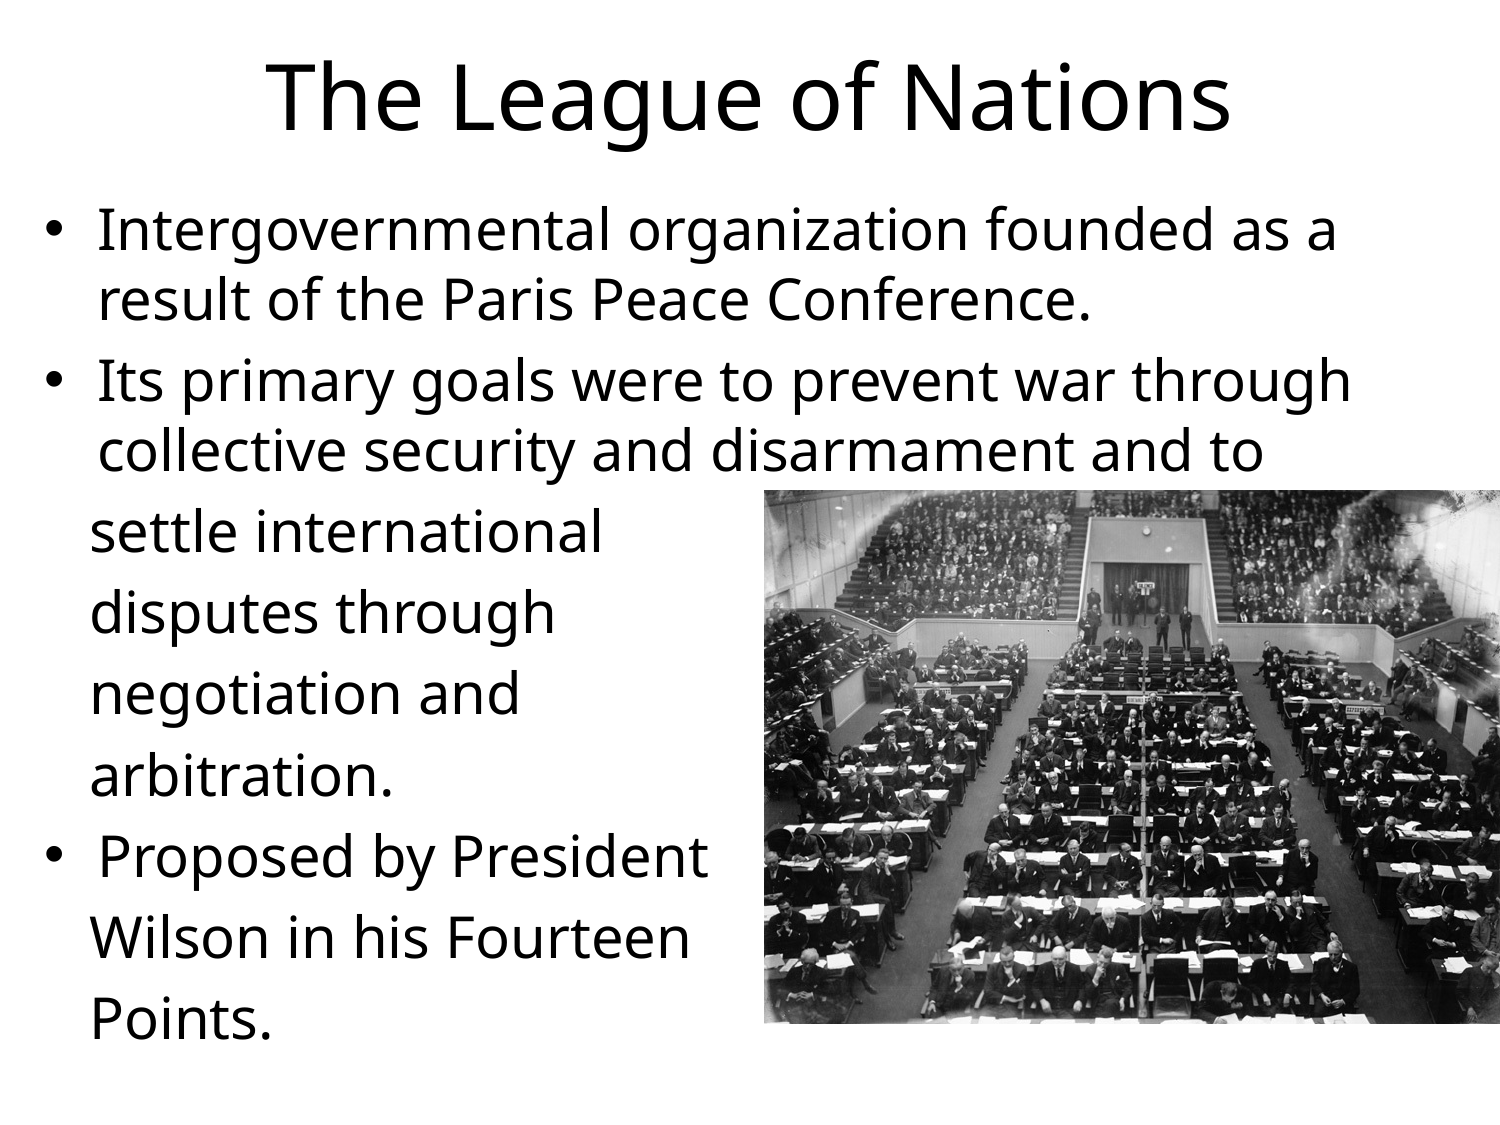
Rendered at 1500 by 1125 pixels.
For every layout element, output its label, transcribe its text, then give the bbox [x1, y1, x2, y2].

title The League of Nations [75, 0, 1425, 188]
picture [763, 490, 1500, 1024]
list Intergovernmental organization founded as a result of the Paris Peace Conference. Its primary goals were to prevent war through collective security and disarmament and to settle international disputes through negotiation and arbitration. Proposed by President Wilson in his Fourteen Points. [29, 185, 1380, 1074]
